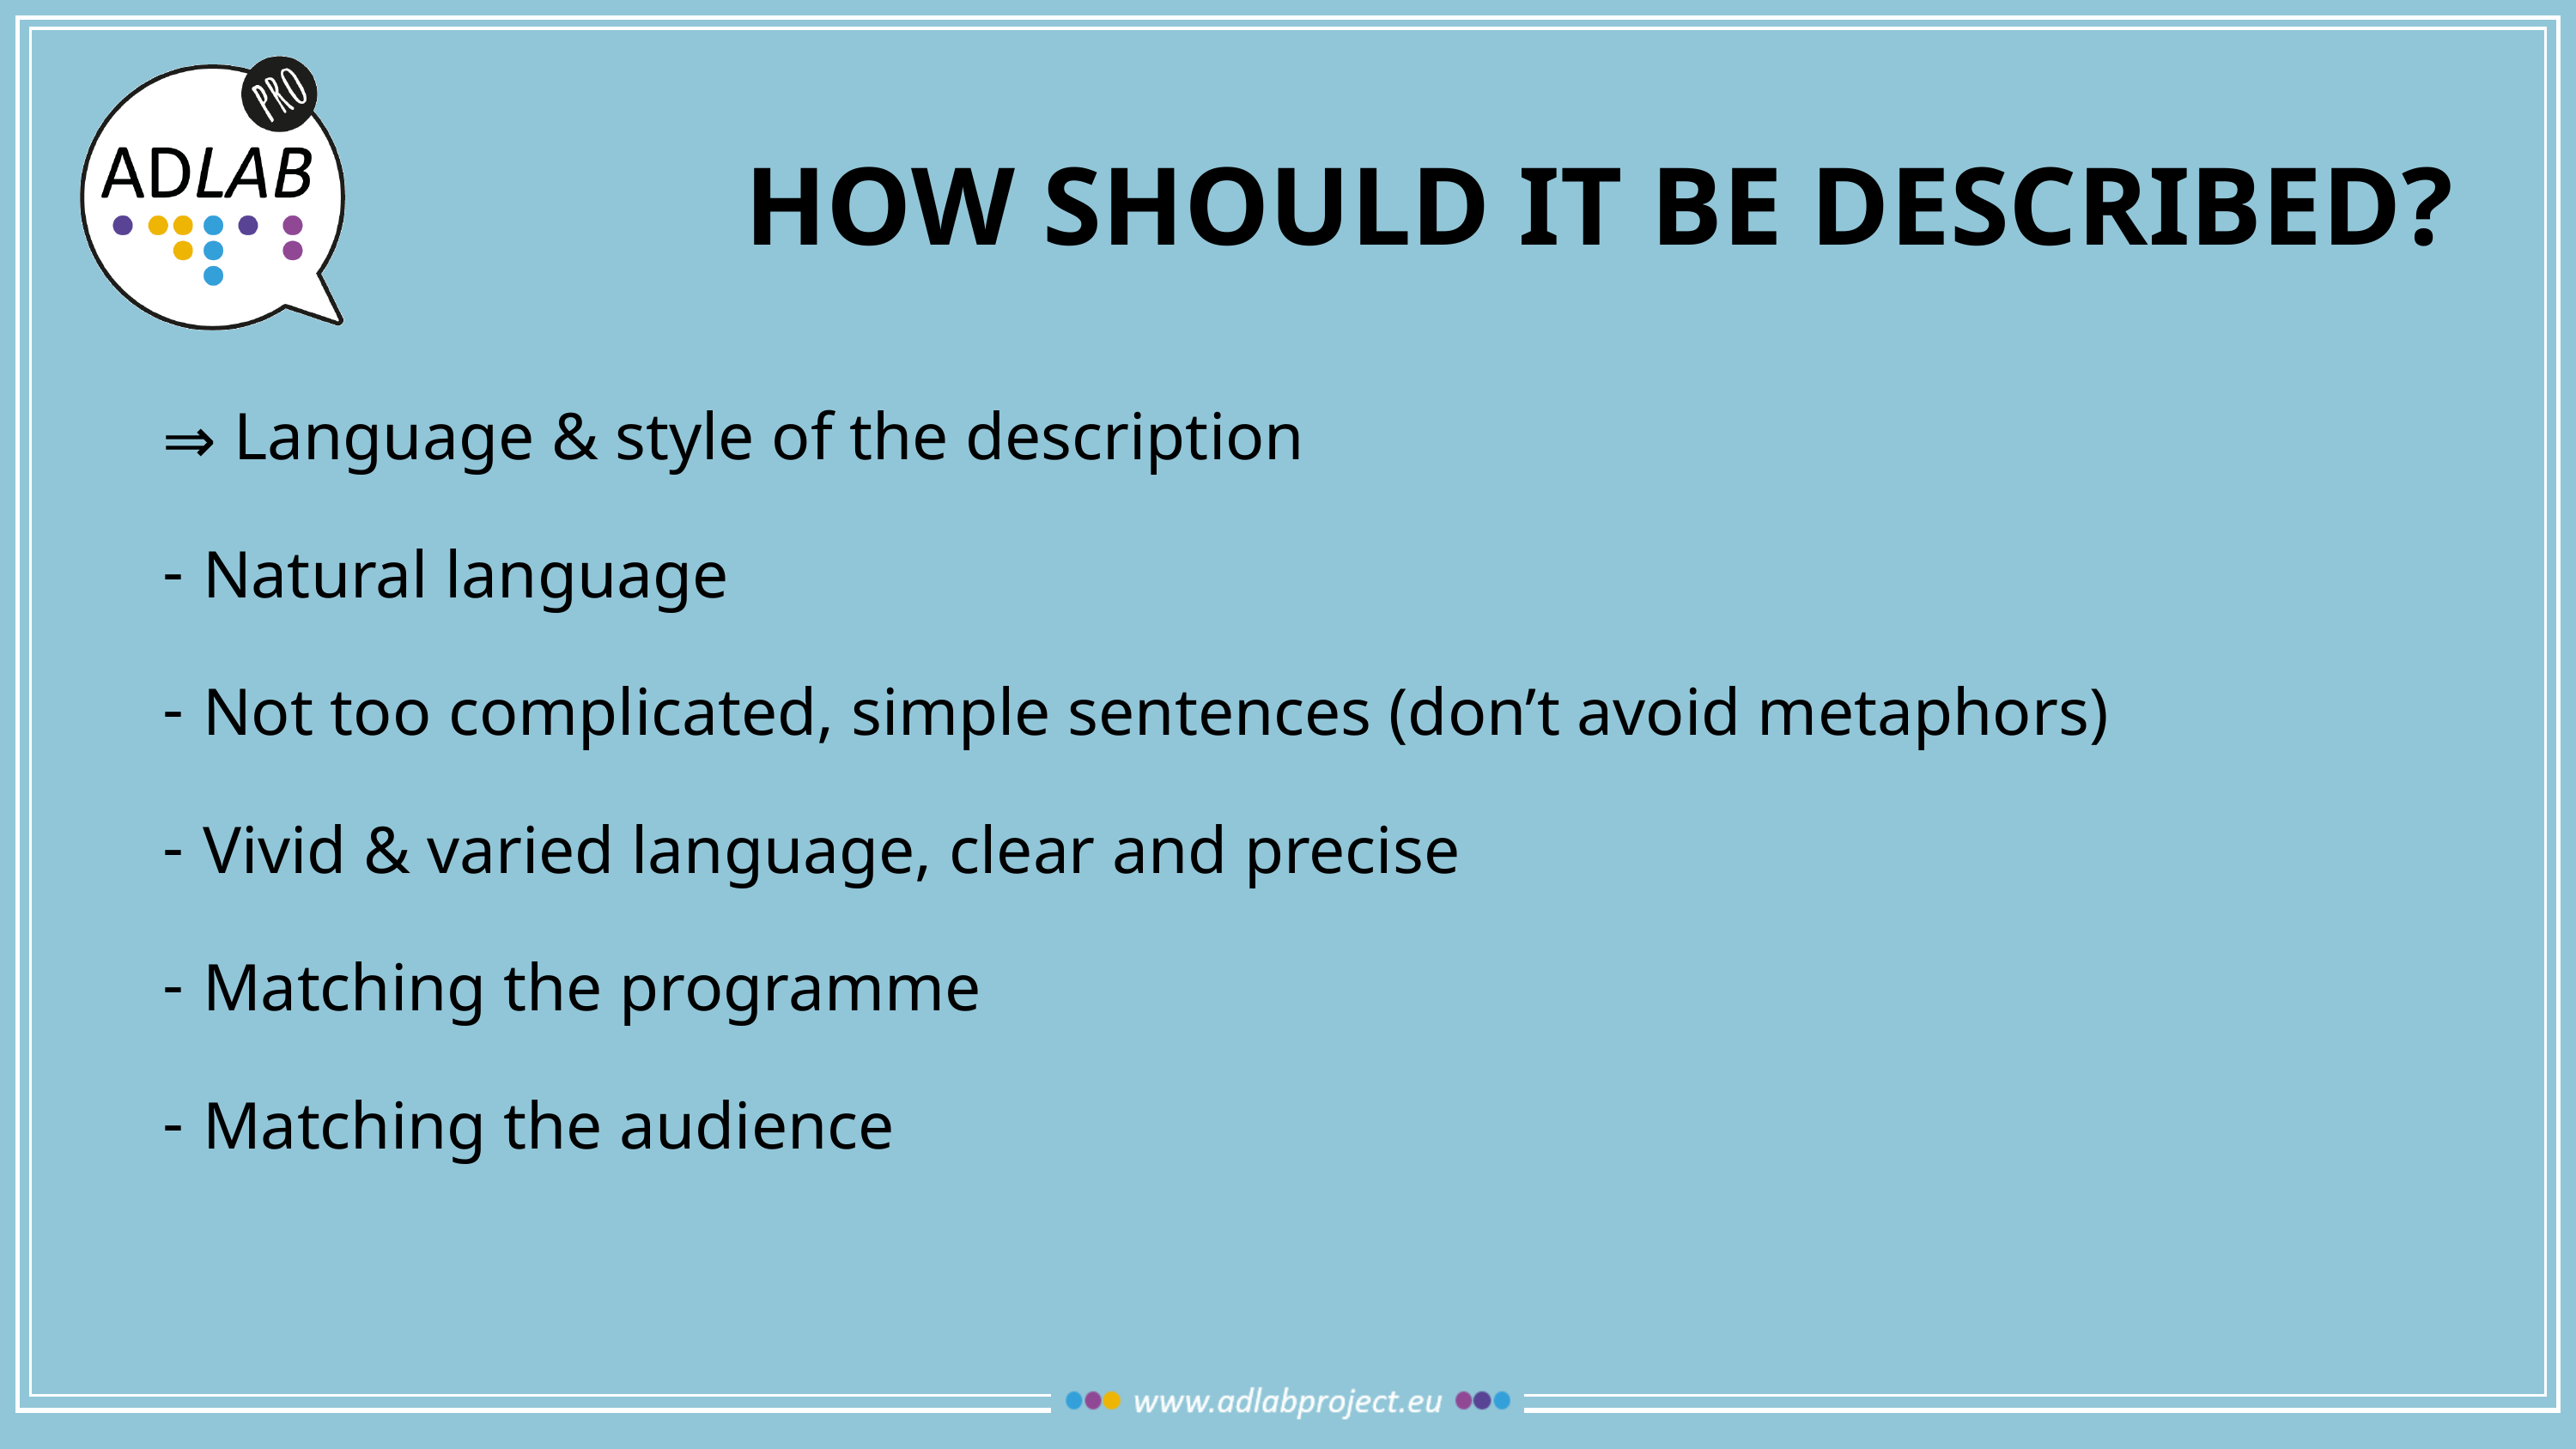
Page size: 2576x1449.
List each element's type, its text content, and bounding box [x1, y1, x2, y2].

picture [72, 49, 353, 330]
picture [1051, 1378, 1524, 1429]
list Language & style of the description Natural language Not too complicated, simple sentences (don’t avoid metaphors) Vivid & varied language, clear and precise Matching the programme Matching the audience [150, 350, 2467, 1147]
title HOW SHOULD IT BE DESCRIBED? [350, 70, 2467, 350]
